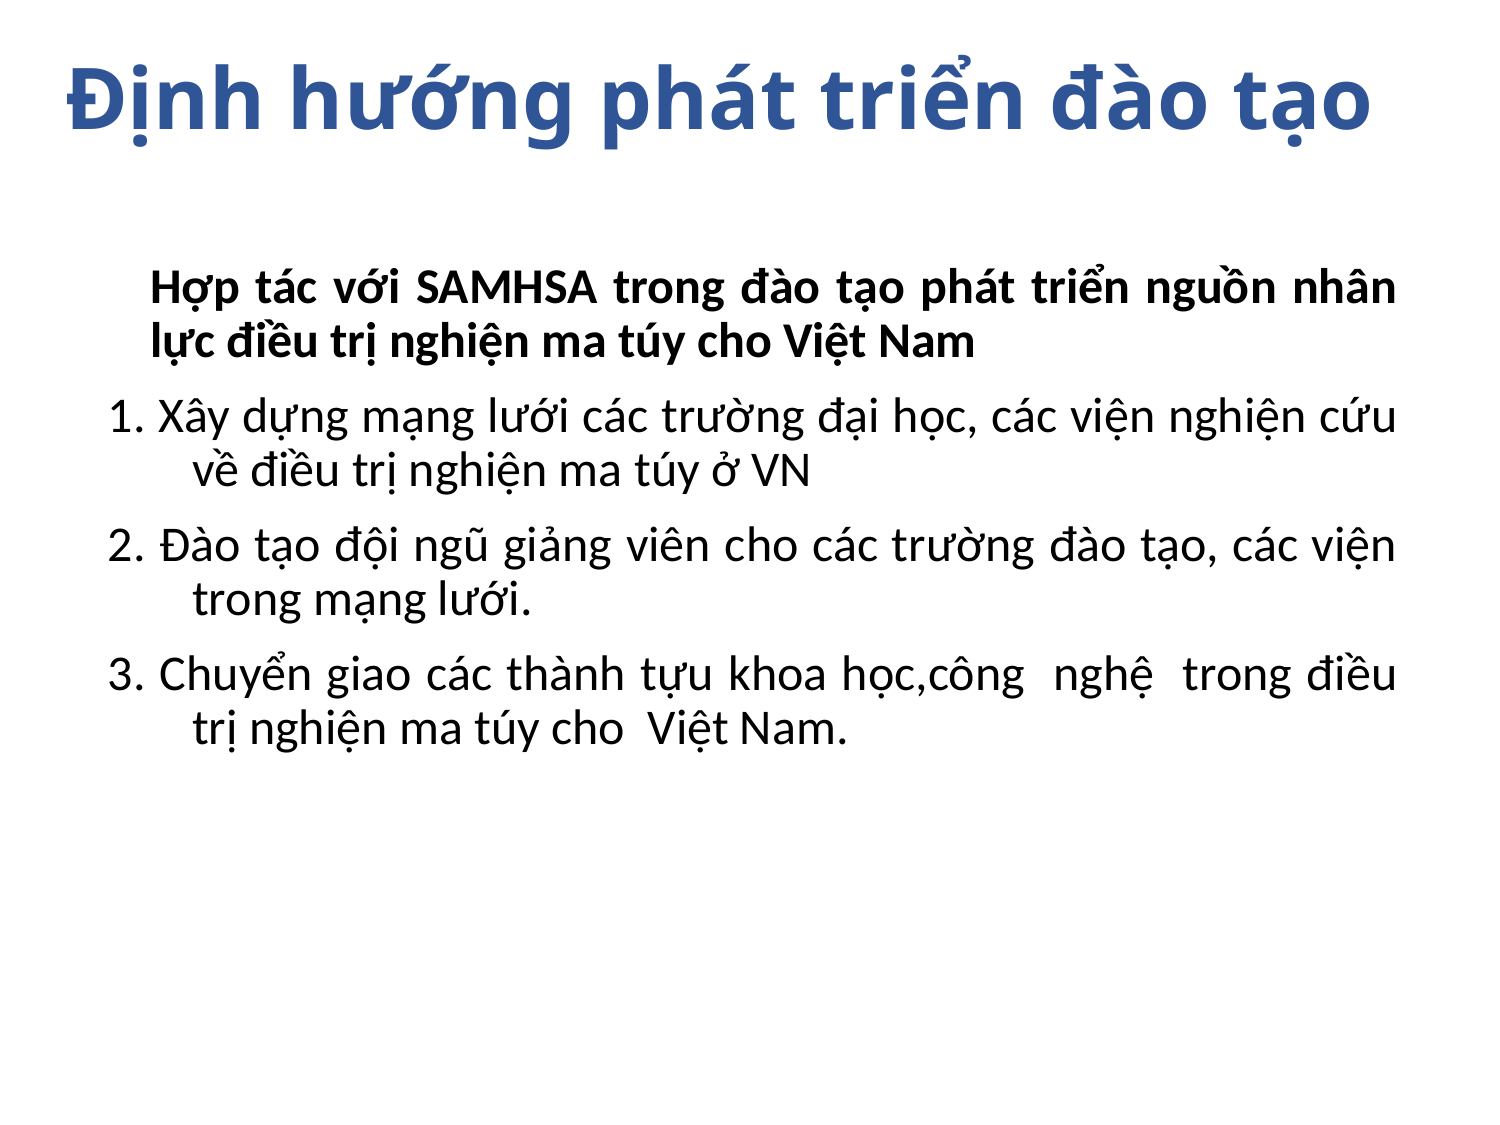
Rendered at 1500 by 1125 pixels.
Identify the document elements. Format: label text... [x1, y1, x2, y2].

title Định hướng phát triển đào tạo [50, 37, 1400, 168]
list Hợp tác với SAMHSA trong đào tạo phát triển nguồn nhân lực điều trị nghiện ma túy cho Việt Nam 1. Xây dựng mạng lưới các trường đại học, các viện nghiện cứu về điều trị nghiện ma túy ở VN 2. Đào tạo đội ngũ giảng viên cho các trường đào tạo, các viện trong mạng lưới. 3. Chuyển giao các thành tựu khoa học,công nghệ trong điều trị nghiện ma túy cho Việt Nam. [75, 162, 1413, 986]
